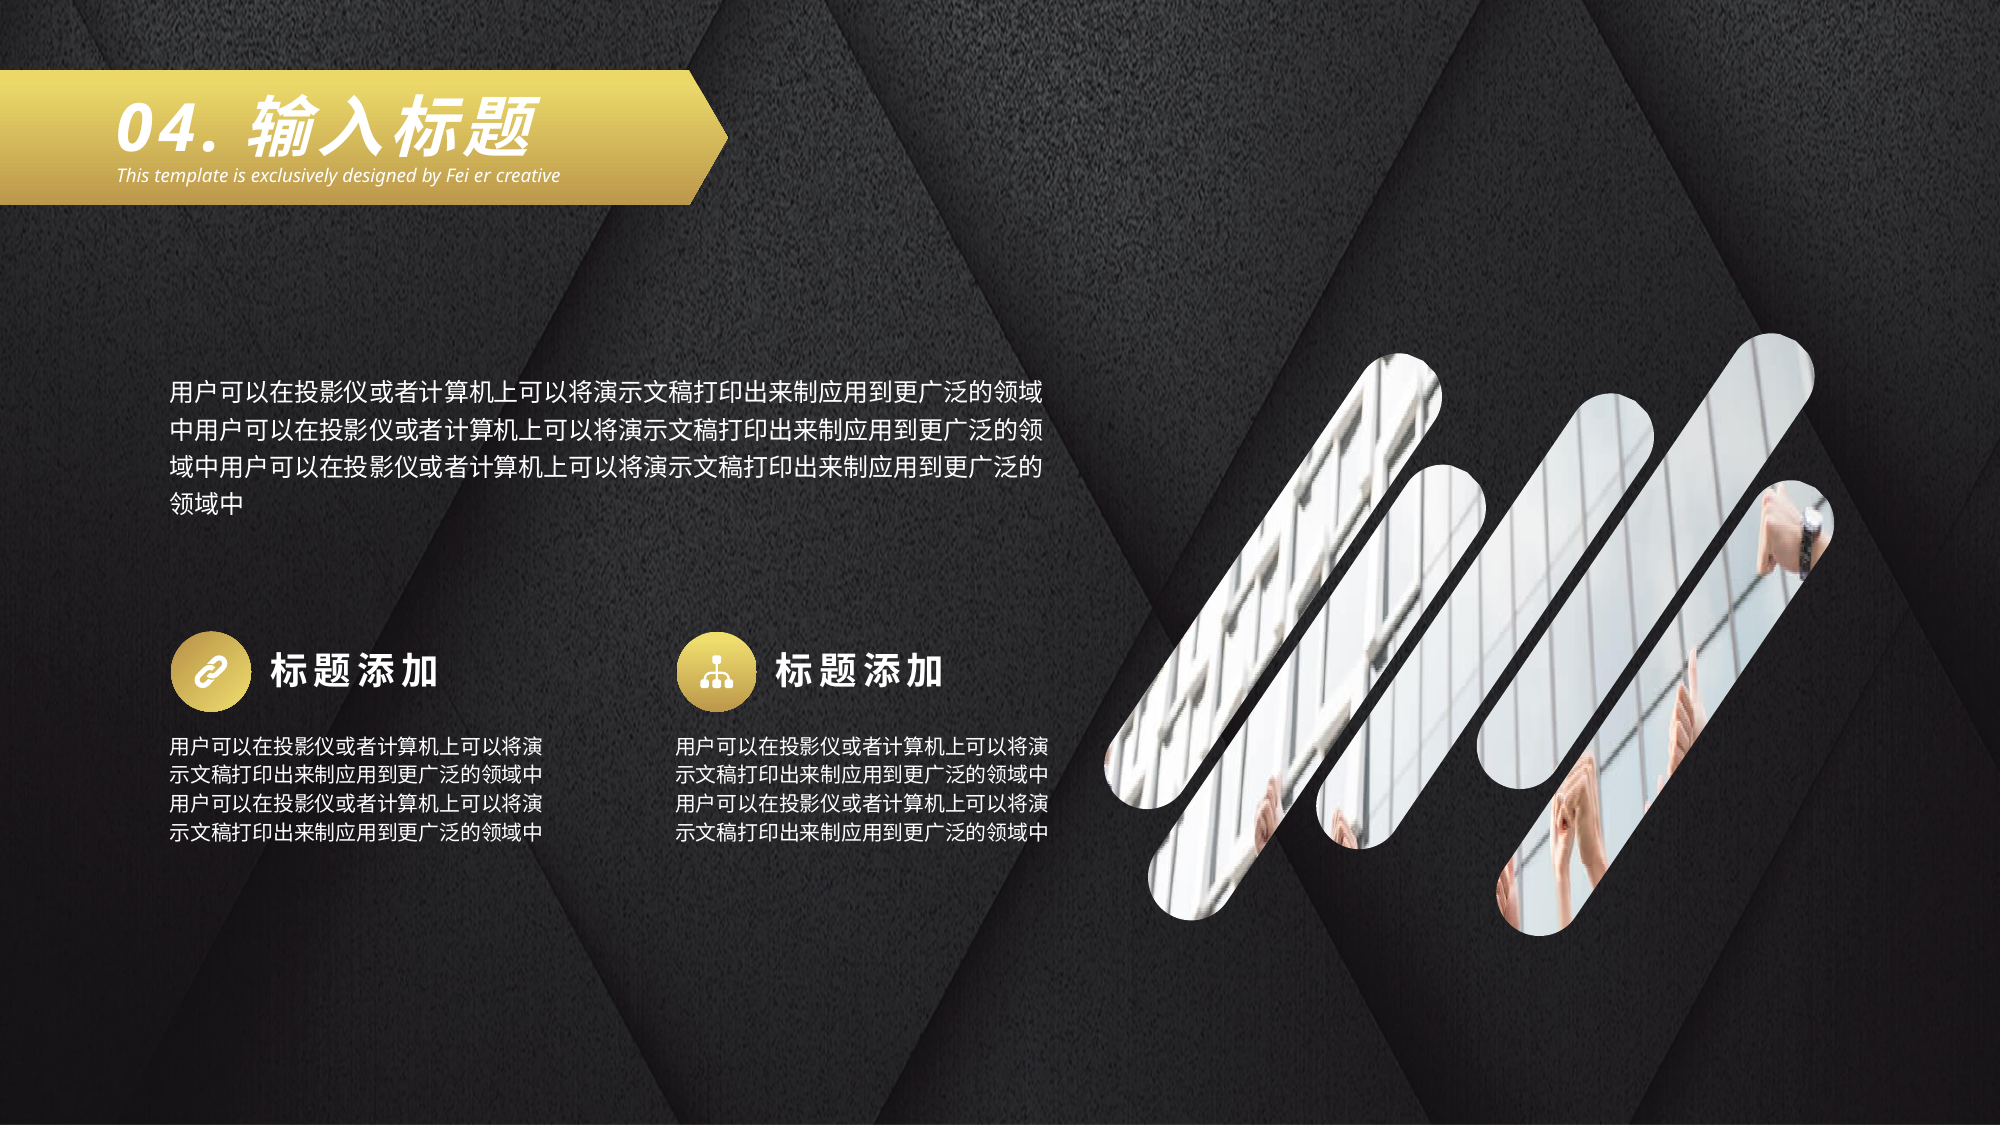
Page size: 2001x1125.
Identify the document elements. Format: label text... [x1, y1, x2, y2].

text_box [676, 631, 757, 712]
text_box [1315, 392, 1656, 851]
text_box [1475, 332, 1816, 791]
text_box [170, 631, 252, 712]
text_box [1103, 352, 1444, 811]
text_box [660, 640, 1064, 911]
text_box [154, 640, 558, 911]
text_box [1495, 479, 1836, 938]
text_box [1147, 463, 1487, 922]
text_box 用户可以在投影仪或者计算机上可以将演示文稿打印出来制应用到更广泛的领域中用户可以在投影仪或者计算机上可以将演示文稿打印出来制应用到更广泛的领域中用户可以在投影仪或者计算机上可以将演示文稿打印出来制应用到更广泛的领域中 [154, 362, 1064, 564]
picture [0, 0, 2000, 1125]
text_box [0, 69, 728, 206]
